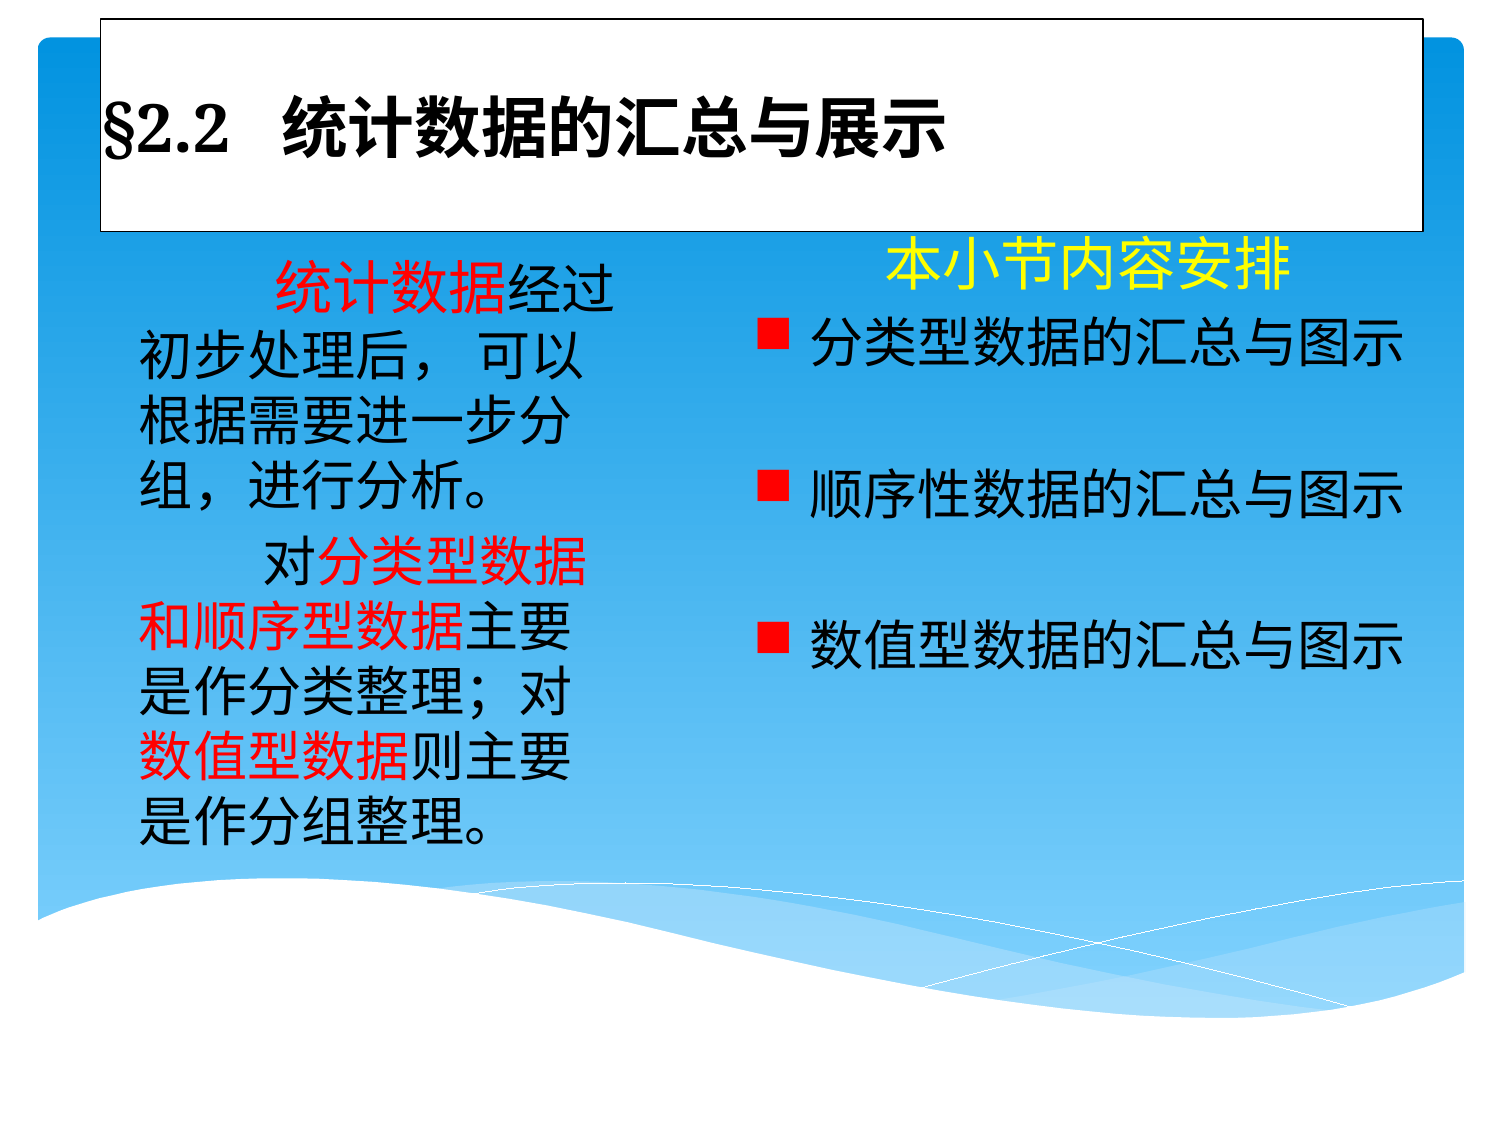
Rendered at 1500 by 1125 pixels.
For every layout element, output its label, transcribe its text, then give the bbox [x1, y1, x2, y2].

subtitle 统计数据经过初步处理后， 可以根据需要进一步分组，进行分析。 对分类型数据和顺序型数据主要是作分类整理；对数值型数据则主要是作分组整理。 [123, 243, 632, 1035]
title §2.2 统计数据的汇总与展示 [100, 19, 1424, 232]
text_box 本小节内容安排 分类型数据的汇总与图示 顺序性数据的汇总与图示 数值型数据的汇总与图示 [738, 219, 1424, 1035]
